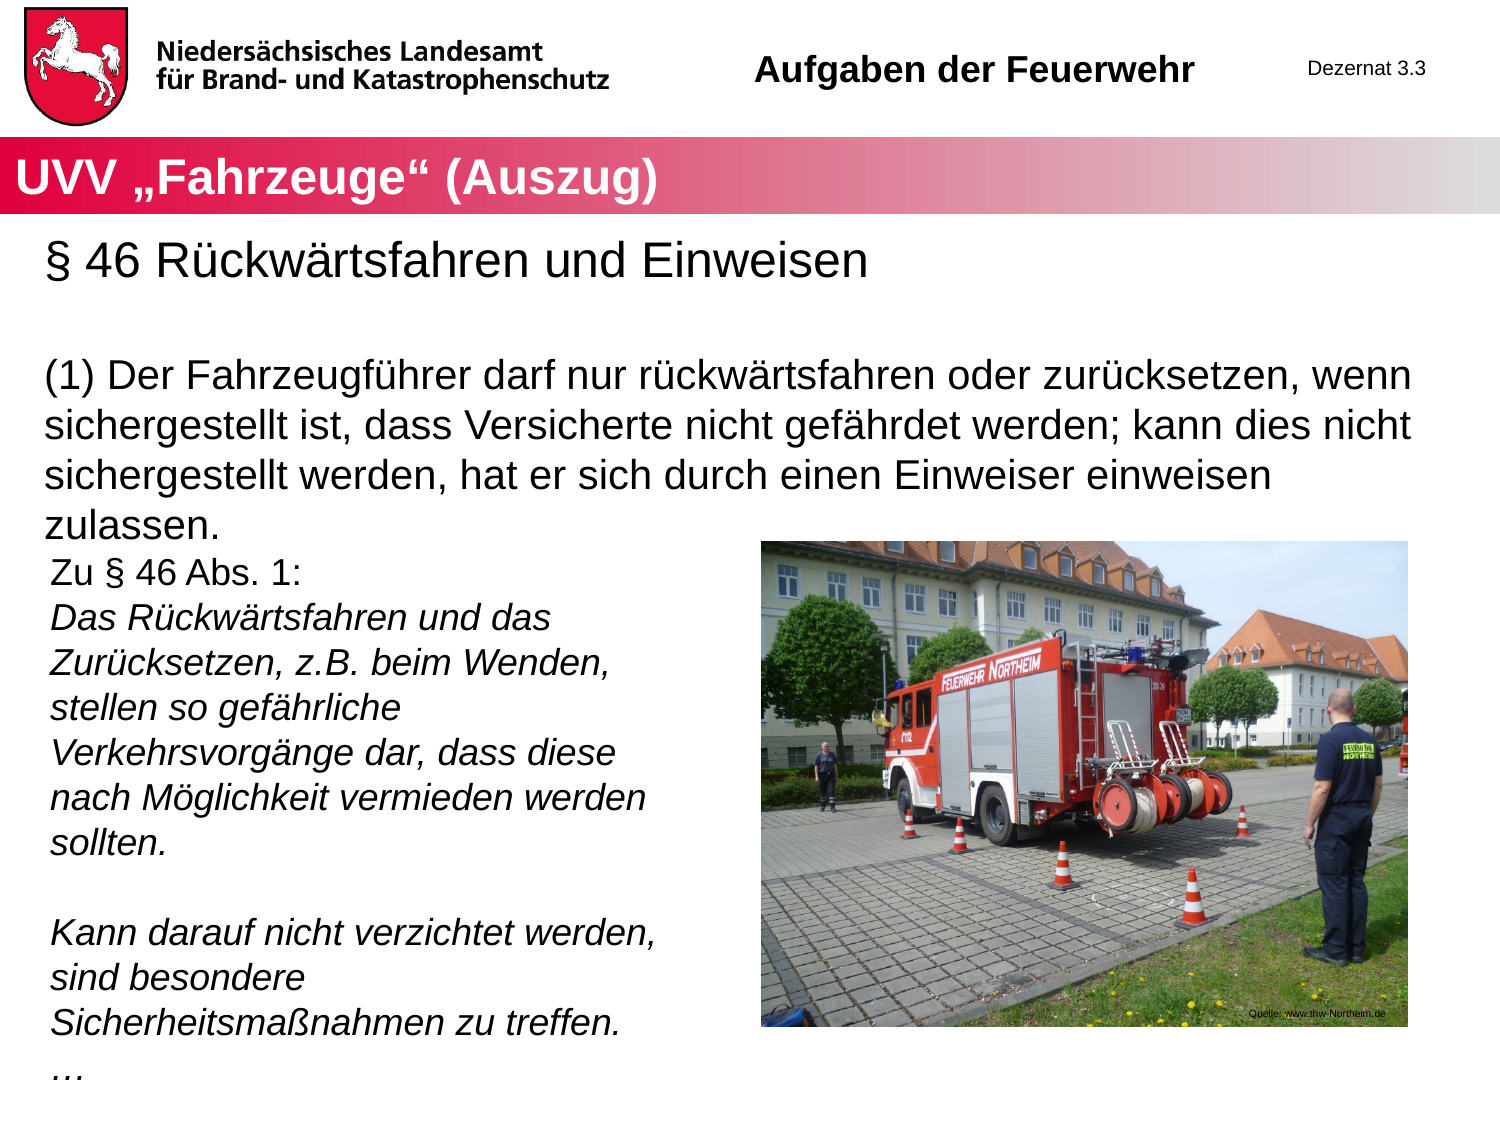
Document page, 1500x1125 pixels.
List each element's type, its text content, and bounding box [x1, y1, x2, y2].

text_box § 46 Rückwärtsfahren und Einweisen (1) Der Fahrzeugführer darf nur rückwärtsfahren oder zurücksetzen, wenn sichergestellt ist, dass Versicherte nicht gefährdet werden; kann dies nicht sichergestellt werden, hat er sich durch einen Einweiser einweisen zulassen. [29, 219, 1436, 556]
title UVV „Fahrzeuge“ (Auszug) [0, 137, 1098, 208]
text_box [761, 541, 1408, 1028]
text_box Zu § 46 Abs. 1: Das Rückwärtsfahren und das Zurücksetzen, z.B. beim Wenden, stellen so gefährliche Verkehrsvorgänge dar, dass diese nach Möglichkeit vermieden werden sollten. Kann darauf nicht verzichtet werden, sind besondere Sicherheitsmaßnahmen zu treffen. … [35, 556, 674, 1096]
picture [24, 7, 609, 127]
